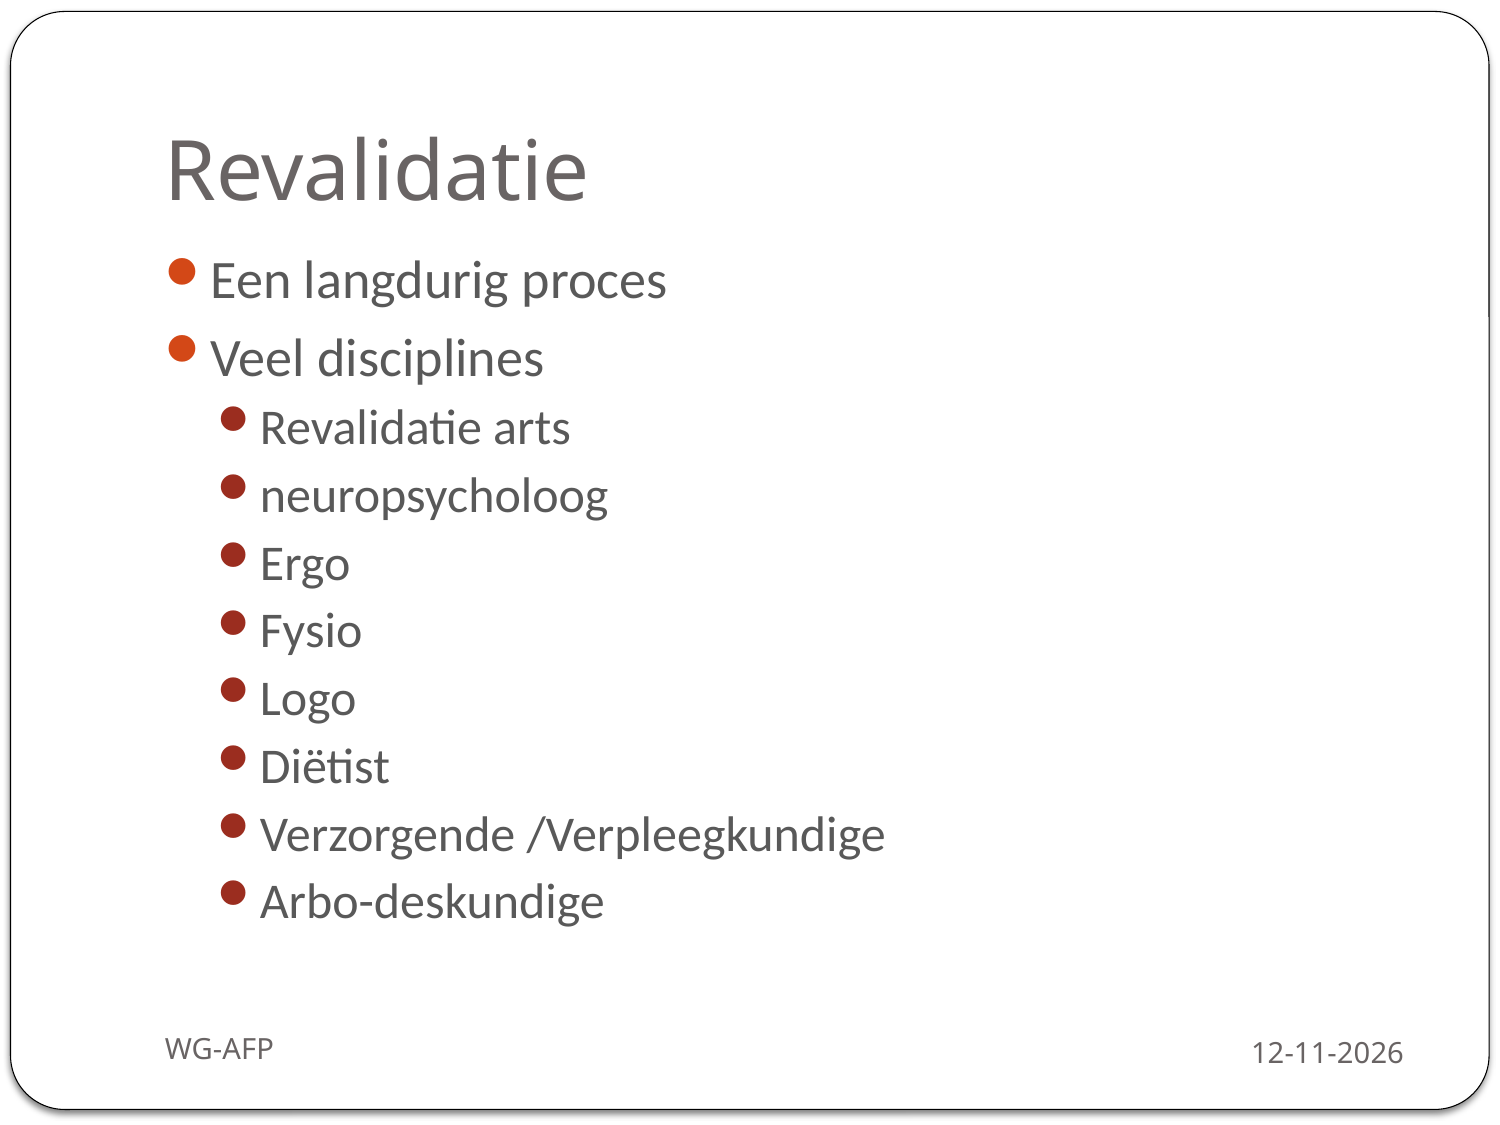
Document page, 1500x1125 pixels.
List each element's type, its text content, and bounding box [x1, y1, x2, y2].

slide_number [1012, 1015, 1419, 1094]
title Revalidatie [150, 45, 1425, 233]
list Een langdurig proces Veel disciplines Revalidatie arts neuropsycholoog Ergo Fysio Logo Diëtist Verzorgende /Verpleegkundige Arbo-deskundige [150, 237, 1425, 988]
footer WG-AFP [150, 1012, 800, 1088]
